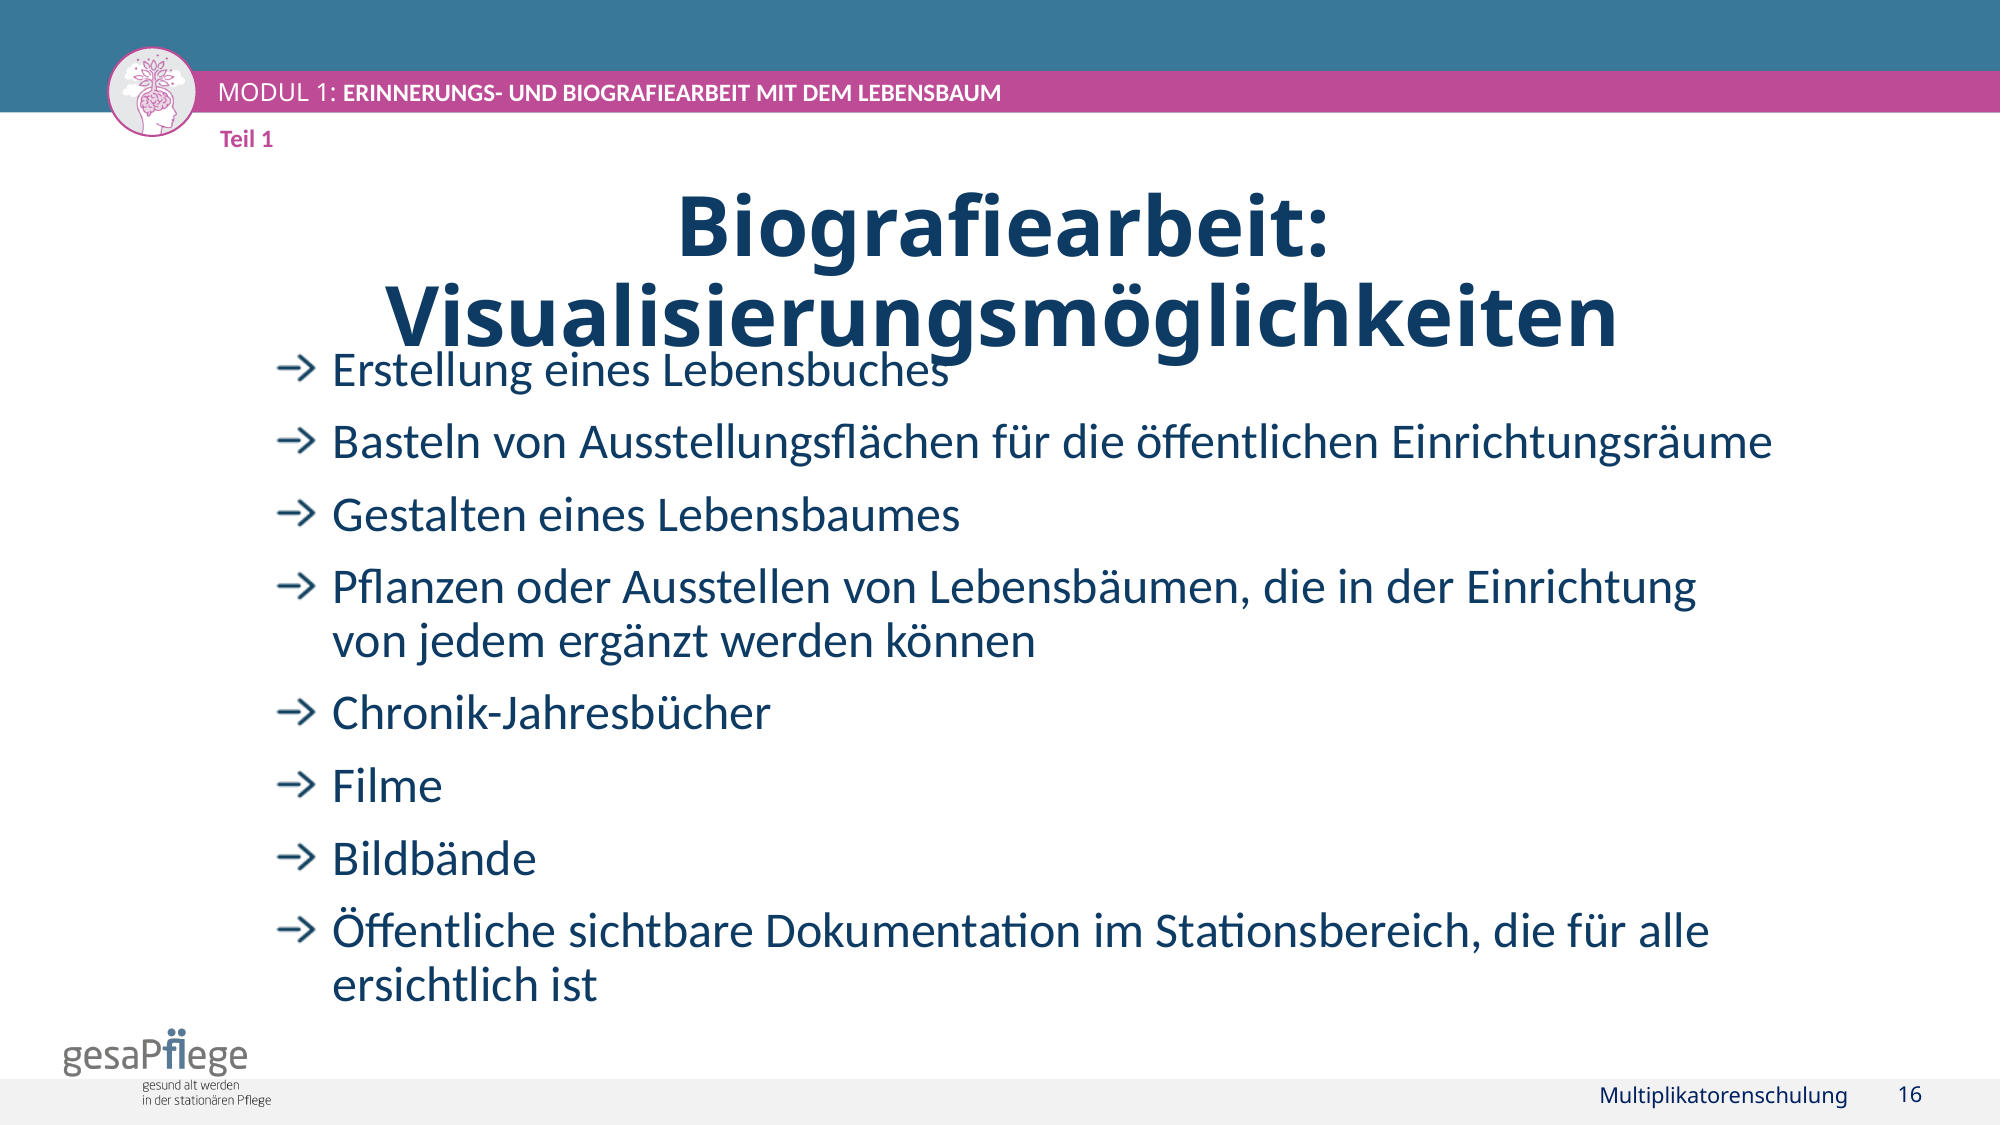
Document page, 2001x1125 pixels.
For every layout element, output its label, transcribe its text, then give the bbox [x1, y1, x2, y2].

slide_number 16 [1863, 1076, 1938, 1114]
footer Multiplikatorenschulung [1111, 1076, 1863, 1114]
picture [62, 1027, 272, 1108]
list Teil 1 [208, 120, 428, 153]
list Erstellung eines Lebensbuches Basteln von Ausstellungsflächen für die öffentlichen Einrichtungsräume Gestalten eines Lebensbaumes Pflanzen oder Ausstellen von Lebensbäumen, die in der Einrichtung von jedem ergänzt werden können Chronik-Jahresbücher Filme Bildbände Öffentliche sichtbare Dokumentation im Stationsbereich, die für alle ersichtlich ist [214, 342, 1792, 993]
title Biografiearbeit: Visualisierungsmöglichkeiten [214, 184, 1792, 279]
